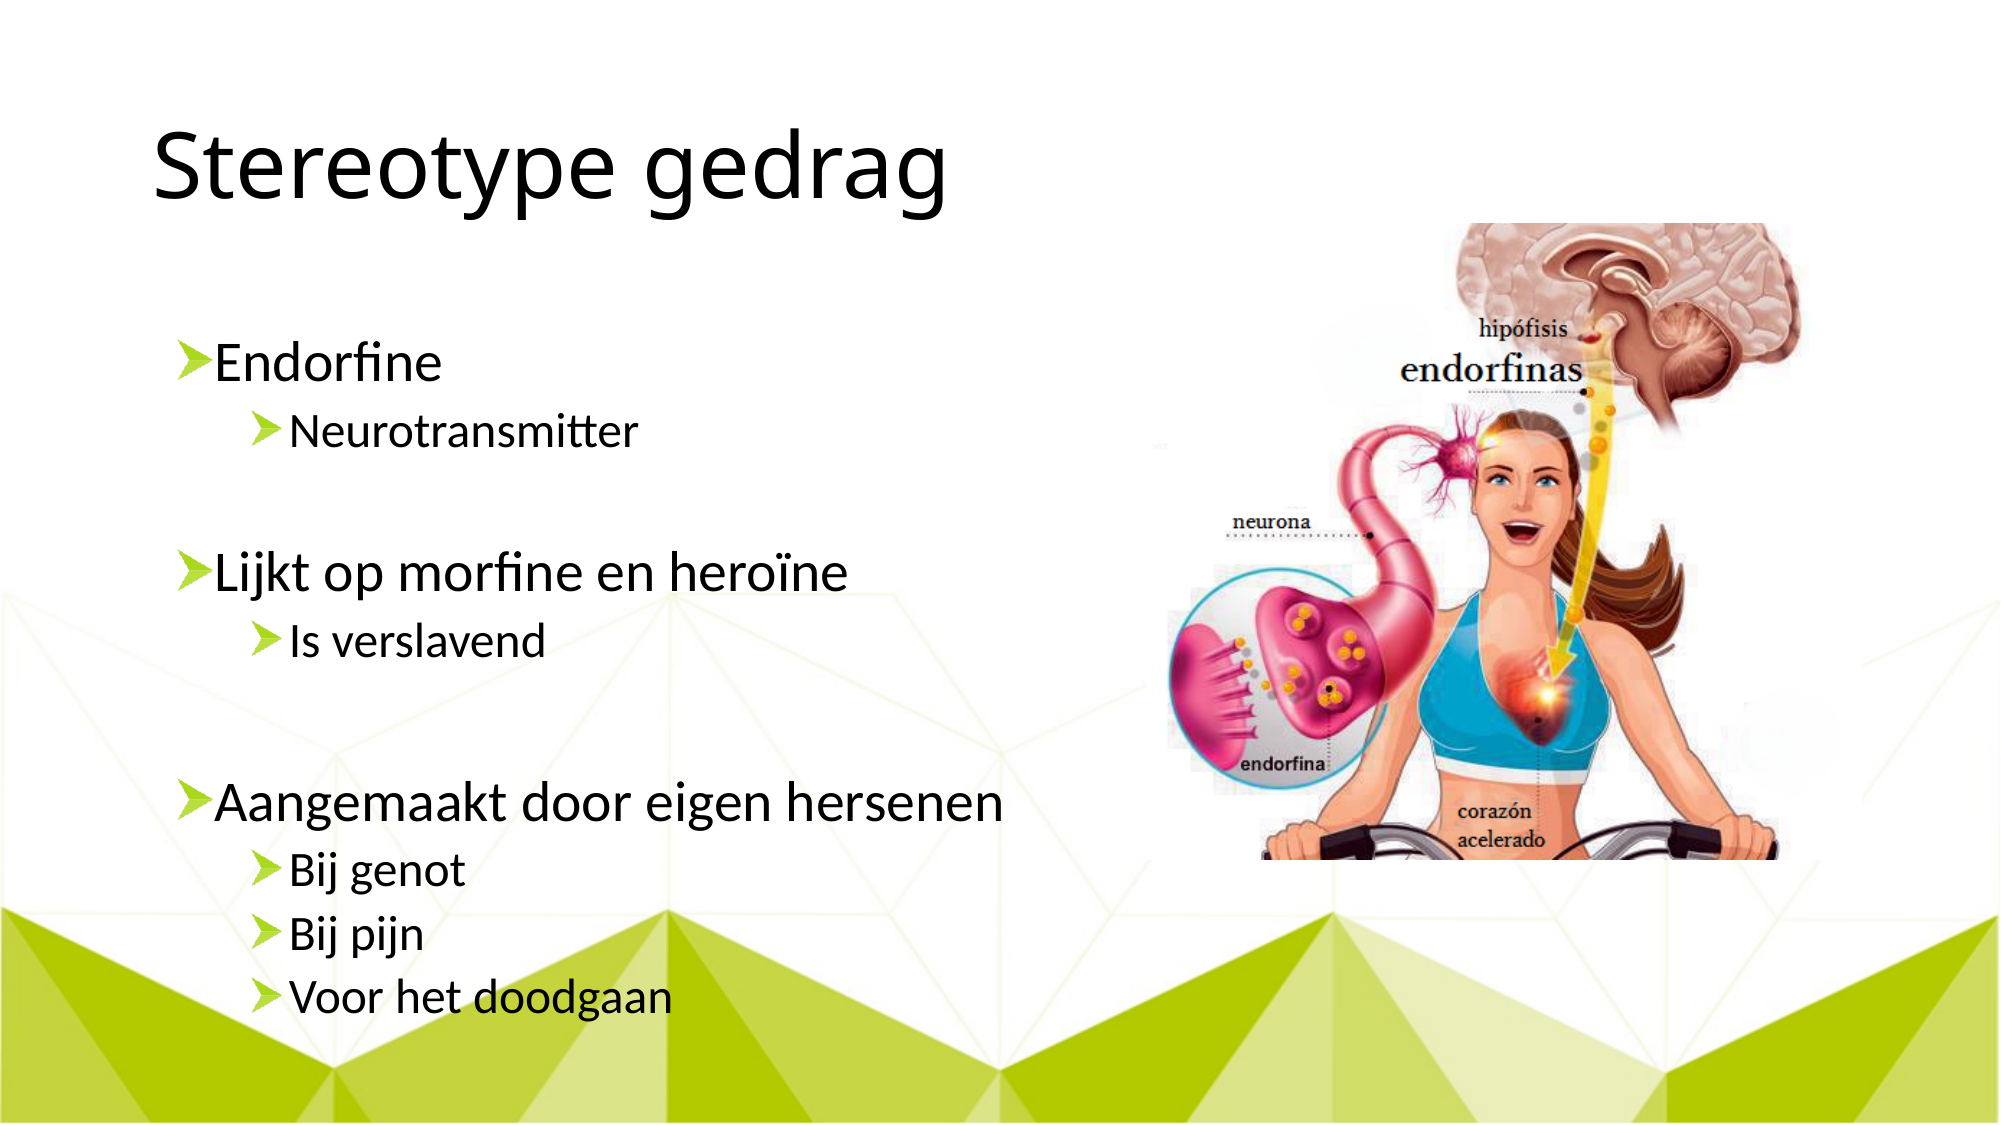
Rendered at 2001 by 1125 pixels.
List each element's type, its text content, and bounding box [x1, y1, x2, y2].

list [137, 299, 1146, 1014]
picture [0, 0, 2001, 1125]
text_box Endorfine Neurotransmitter Lijkt op morfine en heroïne Is verslavend Aangemaakt door eigen hersenen Bij genot Bij pijn Voor het doodgaan [162, 324, 1888, 1039]
title Stereotype gedrag [137, 59, 1863, 278]
